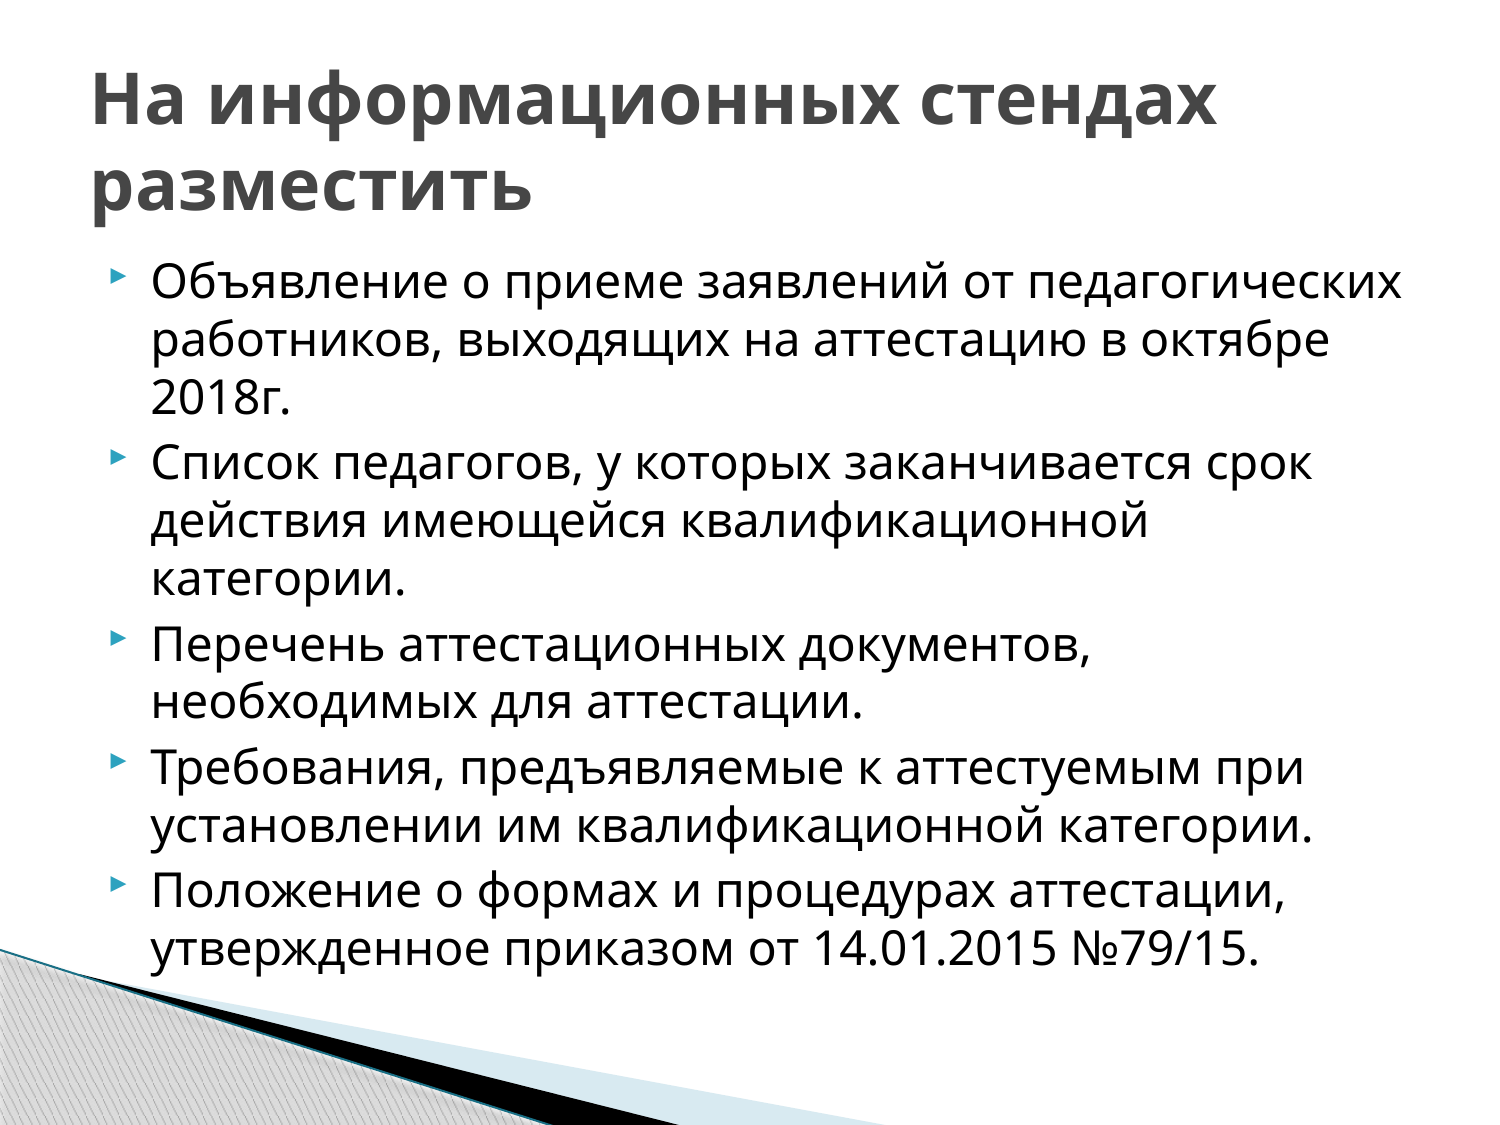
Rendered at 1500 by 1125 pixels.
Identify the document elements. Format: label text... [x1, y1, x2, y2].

list Объявление о приеме заявлений от педагогических работников, выходящих на аттестацию в октябре 2018г. Список педагогов, у которых заканчивается срок действия имеющейся квалификационной категории. Перечень аттестационных документов, необходимых для аттестации. Требования, предъявляемые к аттестуемым при установлении им квалификационной категории. Положение о формах и процедурах аттестации, утвержденное приказом от 14.01.2015 №79/15. [75, 243, 1425, 986]
title На информационных стендах разместить [75, 45, 1425, 233]
